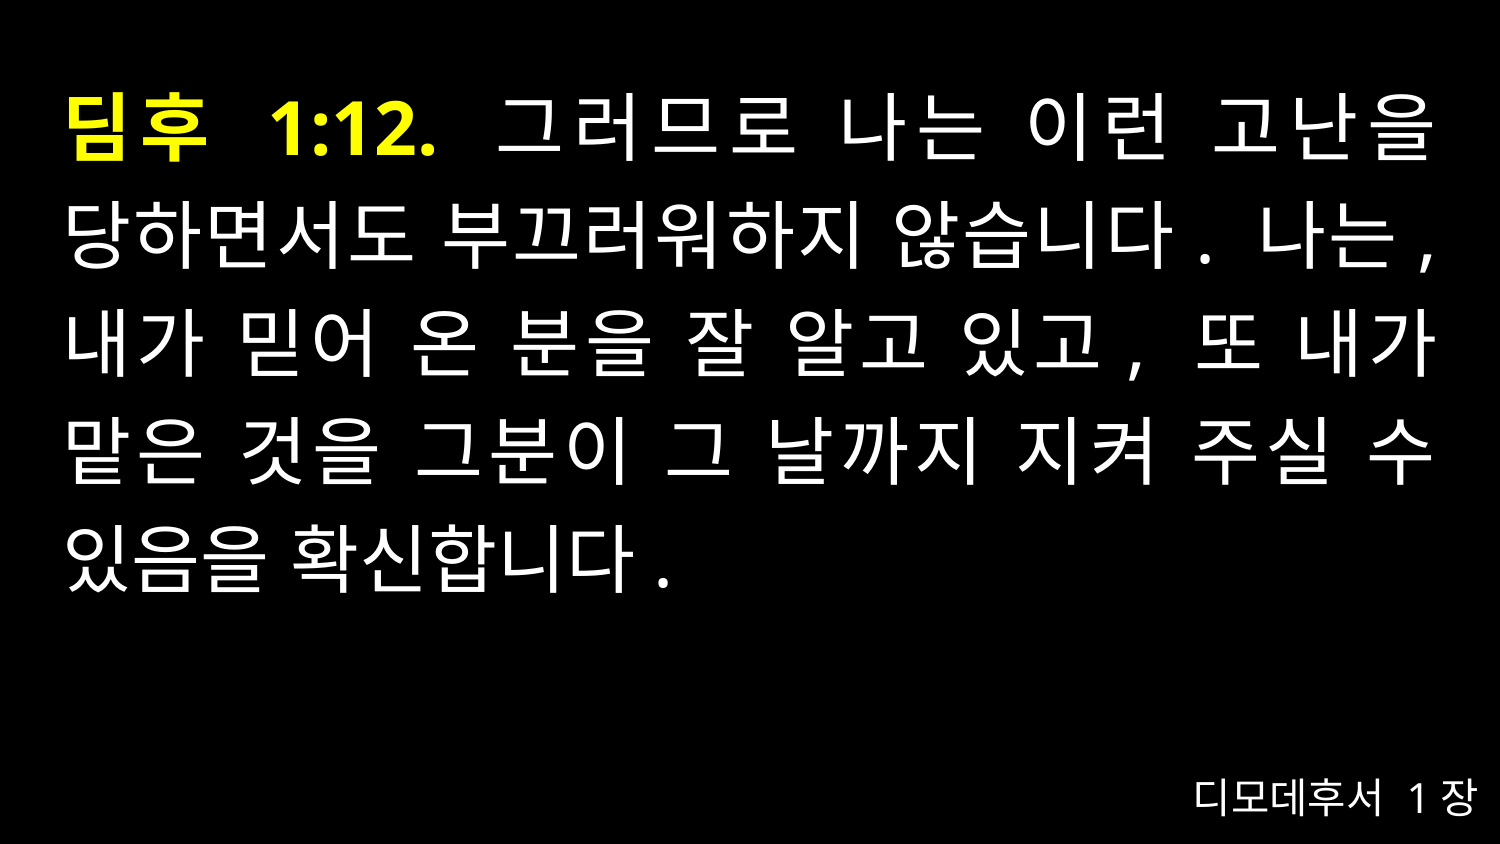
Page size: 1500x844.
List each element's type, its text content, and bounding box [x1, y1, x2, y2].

title 딤후 1:12. 그러므로 나는 이런 고난을 당하면서도 부끄러워하지 않습니다. 나는, 내가 믿어 온 분을 잘 알고 있고, 또 내가 맡은 것을 그분이 그 날까지 지켜 주실 수 있음을 확신합니다. [0, 0, 1500, 844]
subtitle 디모데후서 1장 [916, 770, 1500, 844]
